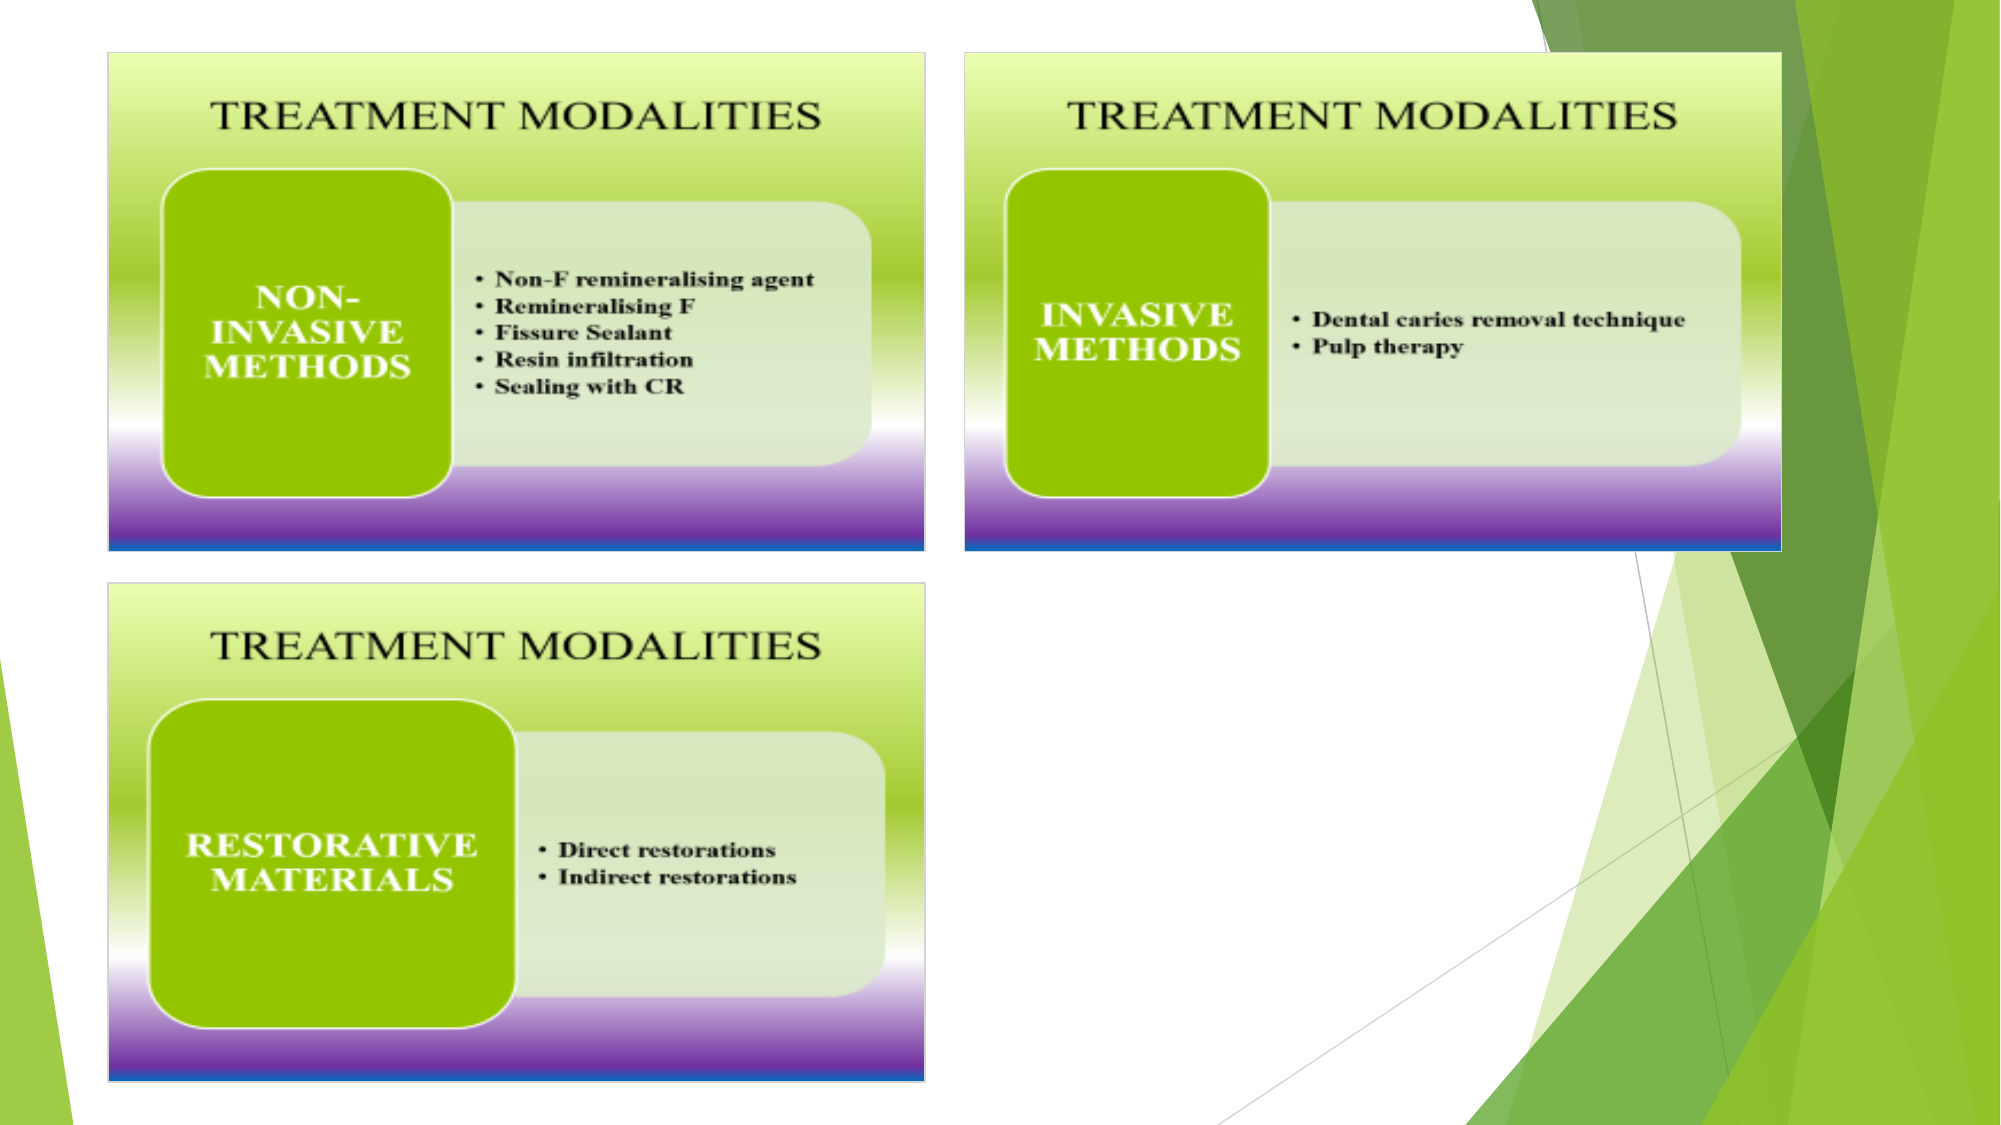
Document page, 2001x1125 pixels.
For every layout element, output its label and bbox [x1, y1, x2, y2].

text_box [108, 52, 1781, 1082]
